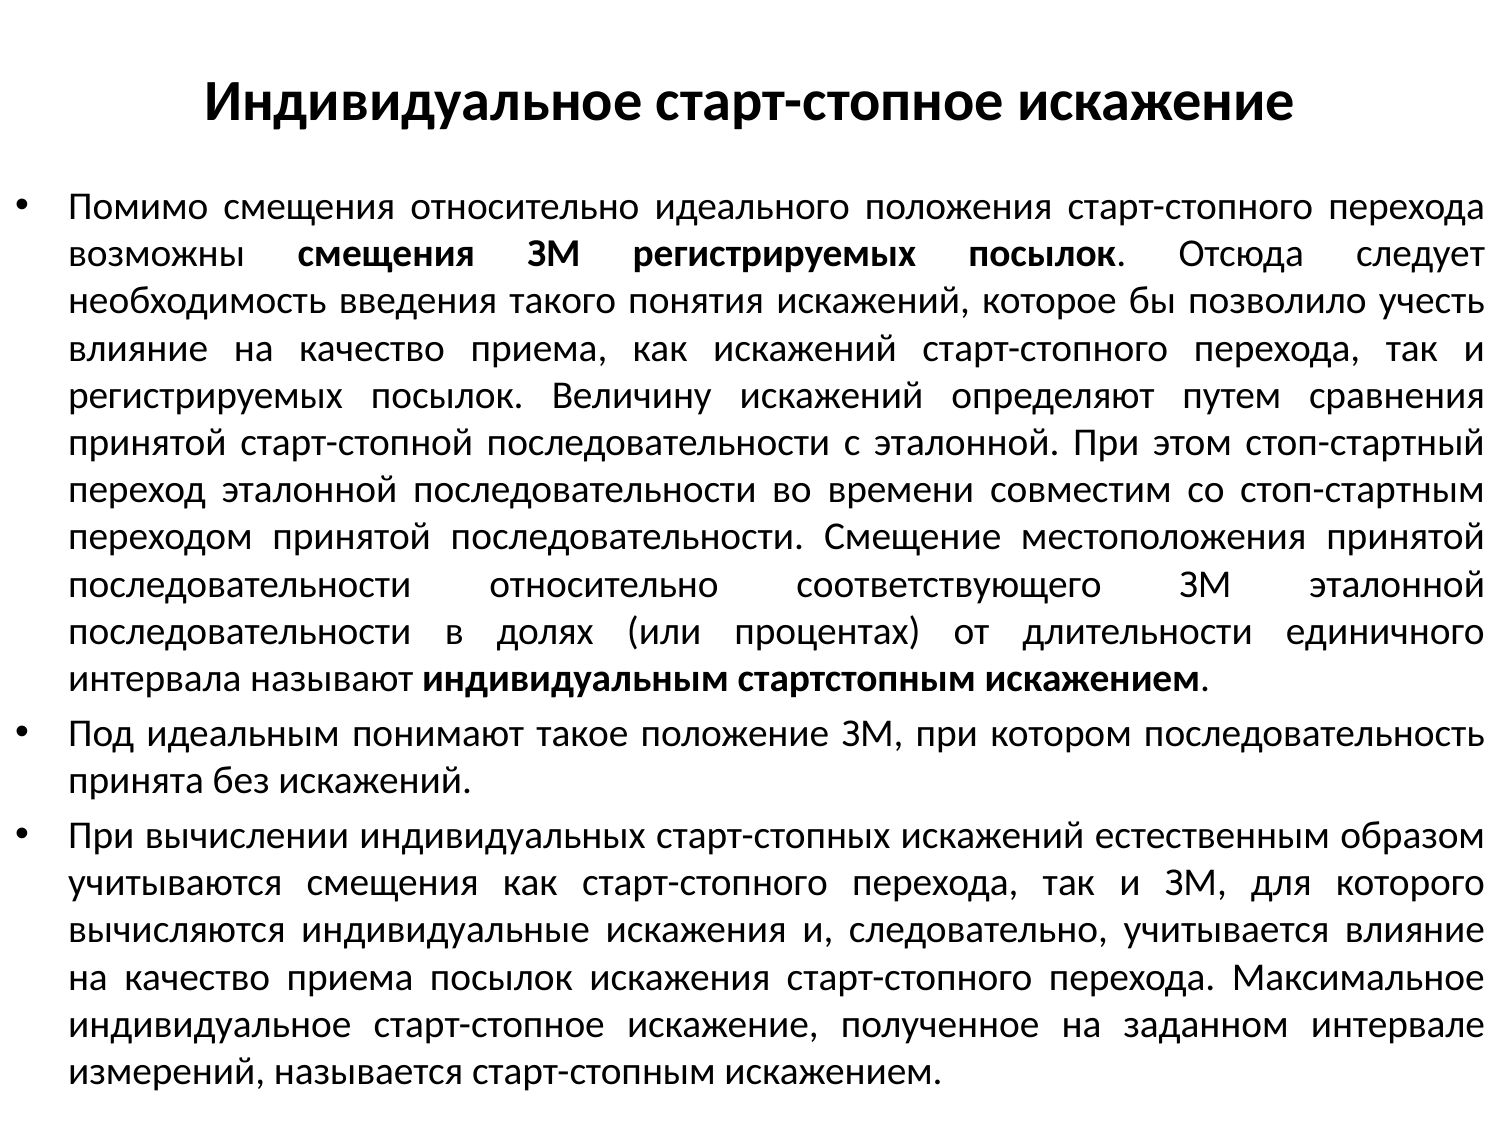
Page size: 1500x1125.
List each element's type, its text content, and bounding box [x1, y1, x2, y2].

title Индивидуальное старт-стопное искажение [75, 45, 1425, 149]
list Помимо смещения относительно идеального положения старт-стопного перехода возможны смещения ЗМ регистрируемых посылок. Отсюда следует необходимость введения такого понятия искажений, которое бы позволило учесть влияние на качество приема, как искажений старт-стопного перехода, так и регистрируемых посылок. Величину искажений определяют путем сравнения принятой старт-стопной последовательности с эталонной. При этом стоп-стартный переход эталонной последовательности во времени совместим со стоп-стартным переходом принятой последовательности. Смещение местоположения принятой последовательности относительно соответствующего ЗМ эталонной последовательности в долях (или процентах) от длительности единичного интервала называют индивидуальным стартстопным искажением. Под идеальным понимают такое положение ЗМ, при котором последовательность принята без искажений. При вычислении индивидуальных старт-стопных искажений естественным образом учитываются смещения как старт-стопного перехода, так и ЗМ, для которого вычисляются индивидуальные искажения и, следовательно, учитывается влияние на качество приема посылок искажения старт-стопного перехода. Максимальное индивидуальное старт-стопное искажение, полученное на заданном интервале измерений, называется старт-стопным искажением. [0, 172, 1500, 1125]
